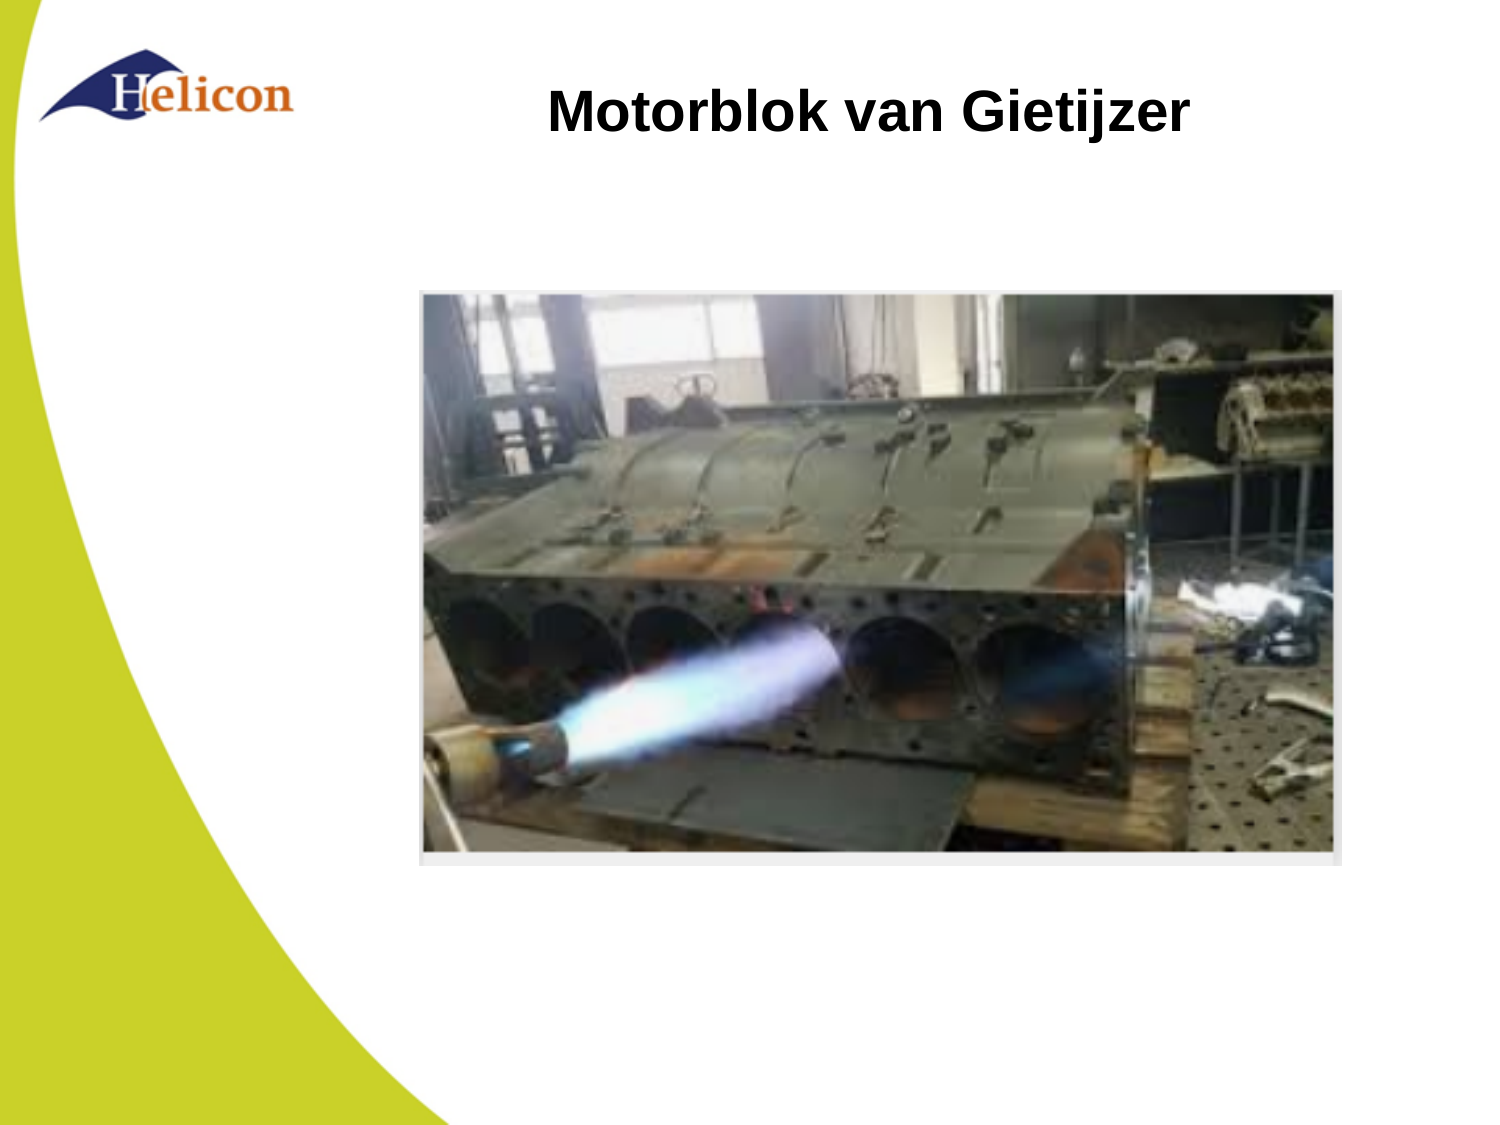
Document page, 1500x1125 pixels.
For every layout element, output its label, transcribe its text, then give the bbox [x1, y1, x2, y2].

title Motorblok van Gietijzer [324, 54, 1415, 161]
picture [0, 0, 1500, 1125]
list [418, 290, 1343, 866]
